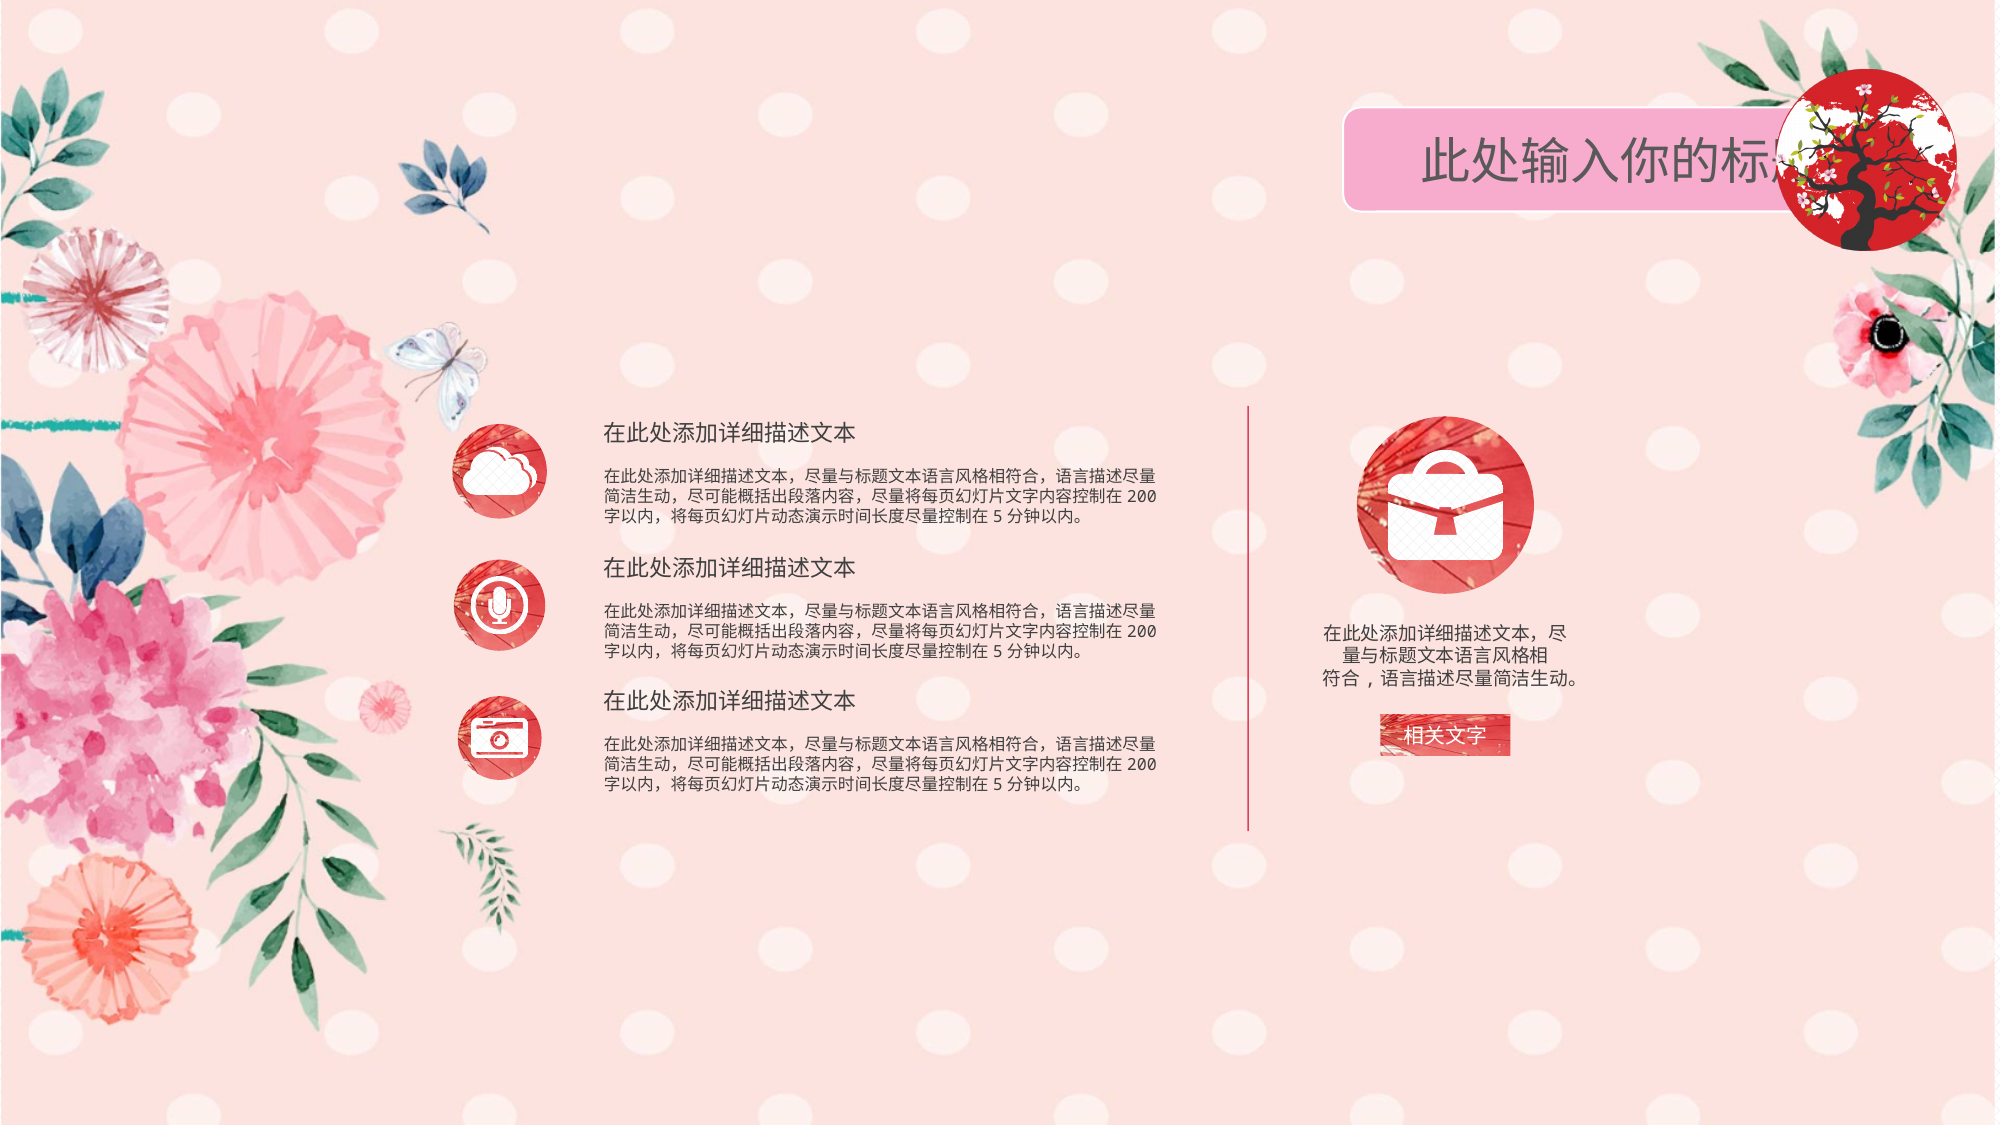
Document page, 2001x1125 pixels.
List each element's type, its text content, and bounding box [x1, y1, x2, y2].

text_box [453, 559, 546, 651]
text_box 在此处添加详细描述文本 在此处添加详细描述文本，尽量与标题文本语言风格相符合，语言描述尽量简洁生动，尽可能概括出段落内容，尽量将每页幻灯片文字内容控制在200字以内，将每页幻灯片动态演示时间长度尽量控制在5分钟以内。 [592, 680, 1183, 800]
text_box 在此处添加详细描述文本 在此处添加详细描述文本，尽量与标题文本语言风格相符合，语言描述尽量简洁生动，尽可能概括出段落内容，尽量将每页幻灯片文字内容控制在200字以内，将每页幻灯片动态演示时间长度尽量控制在5分钟以内。 [592, 548, 1183, 667]
text_box 相关文字 [1380, 714, 1511, 756]
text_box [1343, 40, 2000, 279]
text_box 在此处添加详细描述文本，尽量与标题文本语言风格相 符合,语言描述尽量简洁生动。 [1303, 614, 1587, 697]
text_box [1356, 416, 1534, 594]
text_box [452, 423, 547, 519]
text_box 在此处添加详细描述文本 在此处添加详细描述文本，尽量与标题文本语言风格相符合，语言描述尽量简洁生动，尽可能概括出段落内容，尽量将每页幻灯片文字内容控制在200字以内，将每页幻灯片动态演示时间长度尽量控制在5分钟以内。 [592, 413, 1183, 532]
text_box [457, 696, 542, 780]
picture [3, 0, 1993, 1125]
